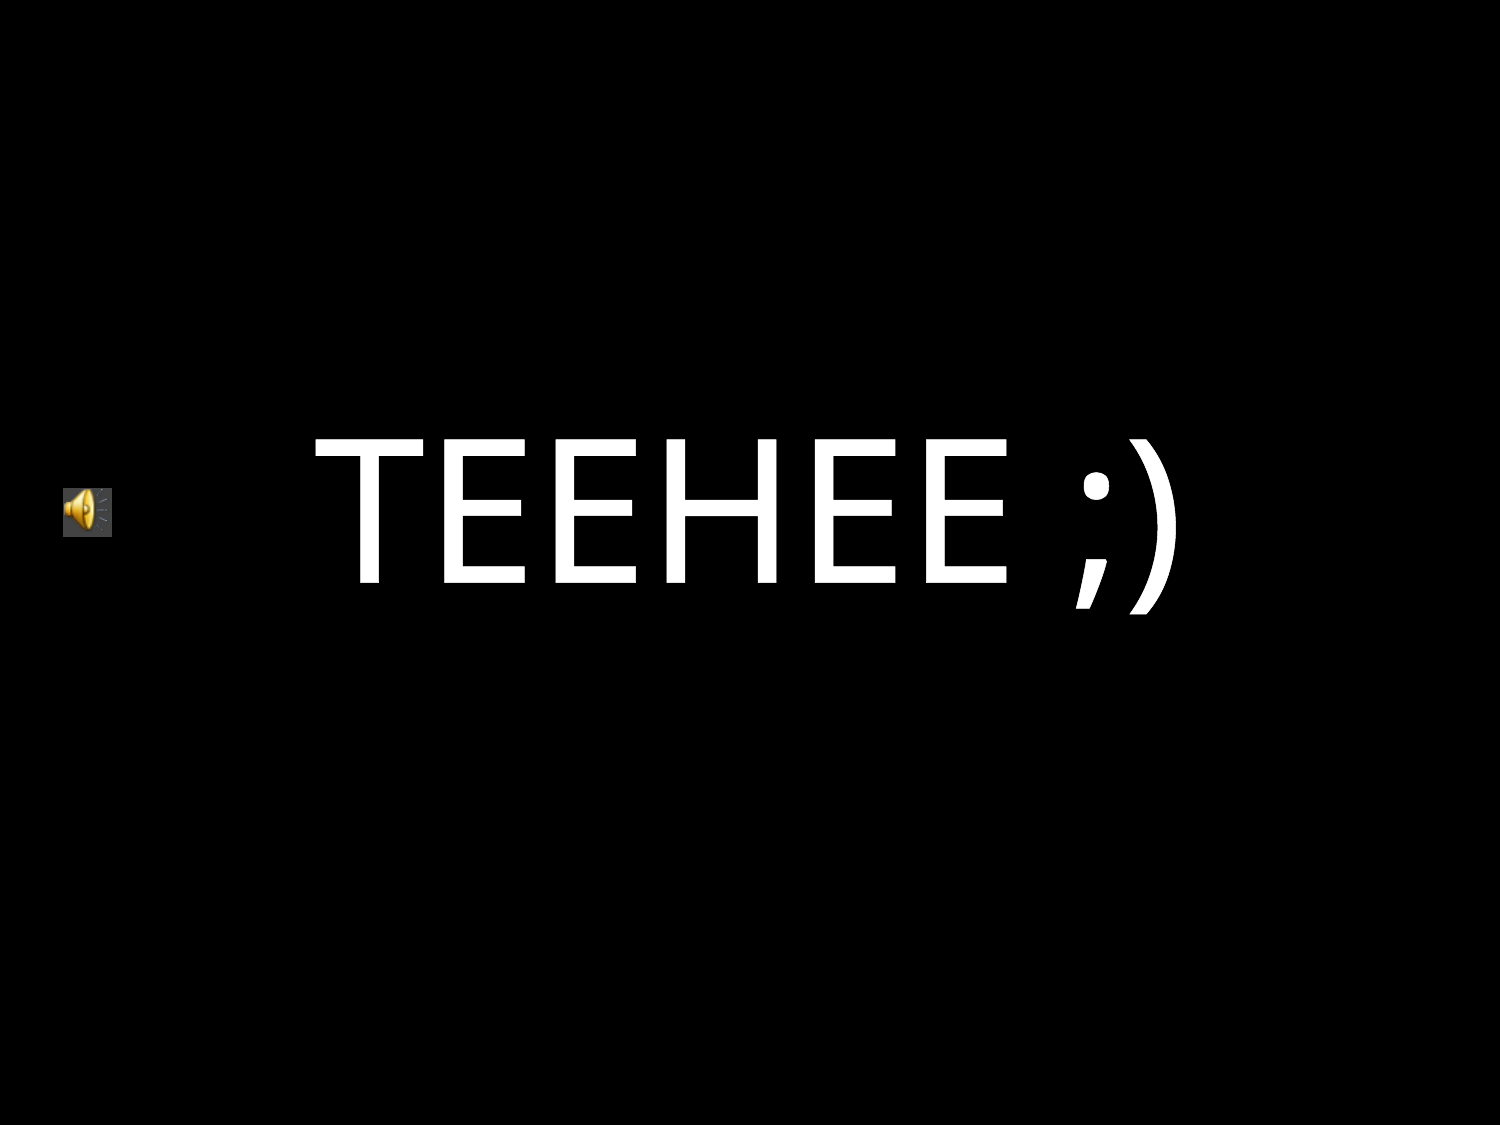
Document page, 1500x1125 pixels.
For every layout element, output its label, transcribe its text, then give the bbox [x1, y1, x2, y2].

text_box TEEHEE ;) [298, 374, 1199, 630]
picture [62, 487, 113, 538]
